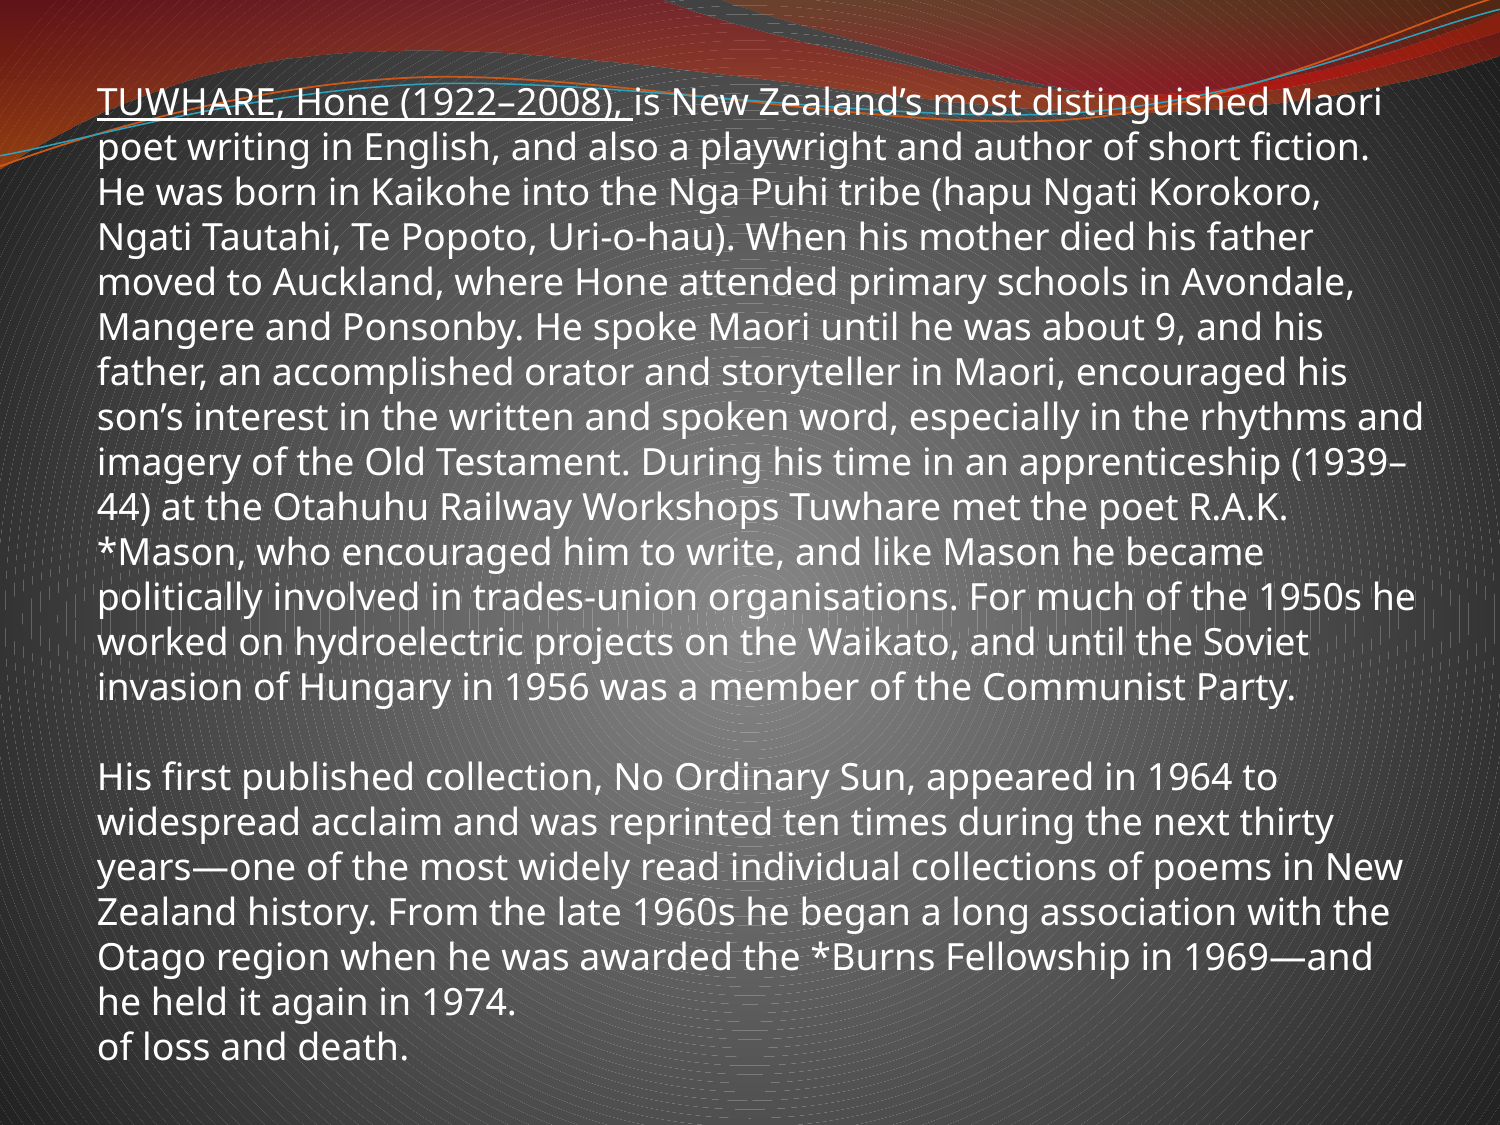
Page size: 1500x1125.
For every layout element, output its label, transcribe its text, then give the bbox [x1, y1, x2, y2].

text_box TUWHARE, Hone (1922–2008), is New Zealand’s most distinguished Maori poet writing in English, and also a playwright and author of short fiction. He was born in Kaikohe into the Nga Puhi tribe (hapu Ngati Korokoro, Ngati Tautahi, Te Popoto, Uri-o-hau). When his mother died his father moved to Auckland, where Hone attended primary schools in Avondale, Mangere and Ponsonby. He spoke Maori until he was about 9, and his father, an accomplished orator and storyteller in Maori, encouraged his son’s interest in the written and spoken word, especially in the rhythms and imagery of the Old Testament. During his time in an apprenticeship (1939–44) at the Otahuhu Railway Workshops Tuwhare met the poet R.A.K. *Mason, who encouraged him to write, and like Mason he became politically involved in trades-union organisations. For much of the 1950s he worked on hydroelectric projects on the Waikato, and until the Soviet invasion of Hungary in 1956 was a member of the Communist Party. His first published collection, No Ordinary Sun, appeared in 1964 to widespread acclaim and was reprinted ten times during the next thirty years—one of the most widely read individual collections of poems in New Zealand history. From the late 1960s he began a long association with the Otago region when he was awarded the *Burns Fellowship in 1969—and he held it again in 1974. of loss and death. [82, 70, 1442, 1075]
